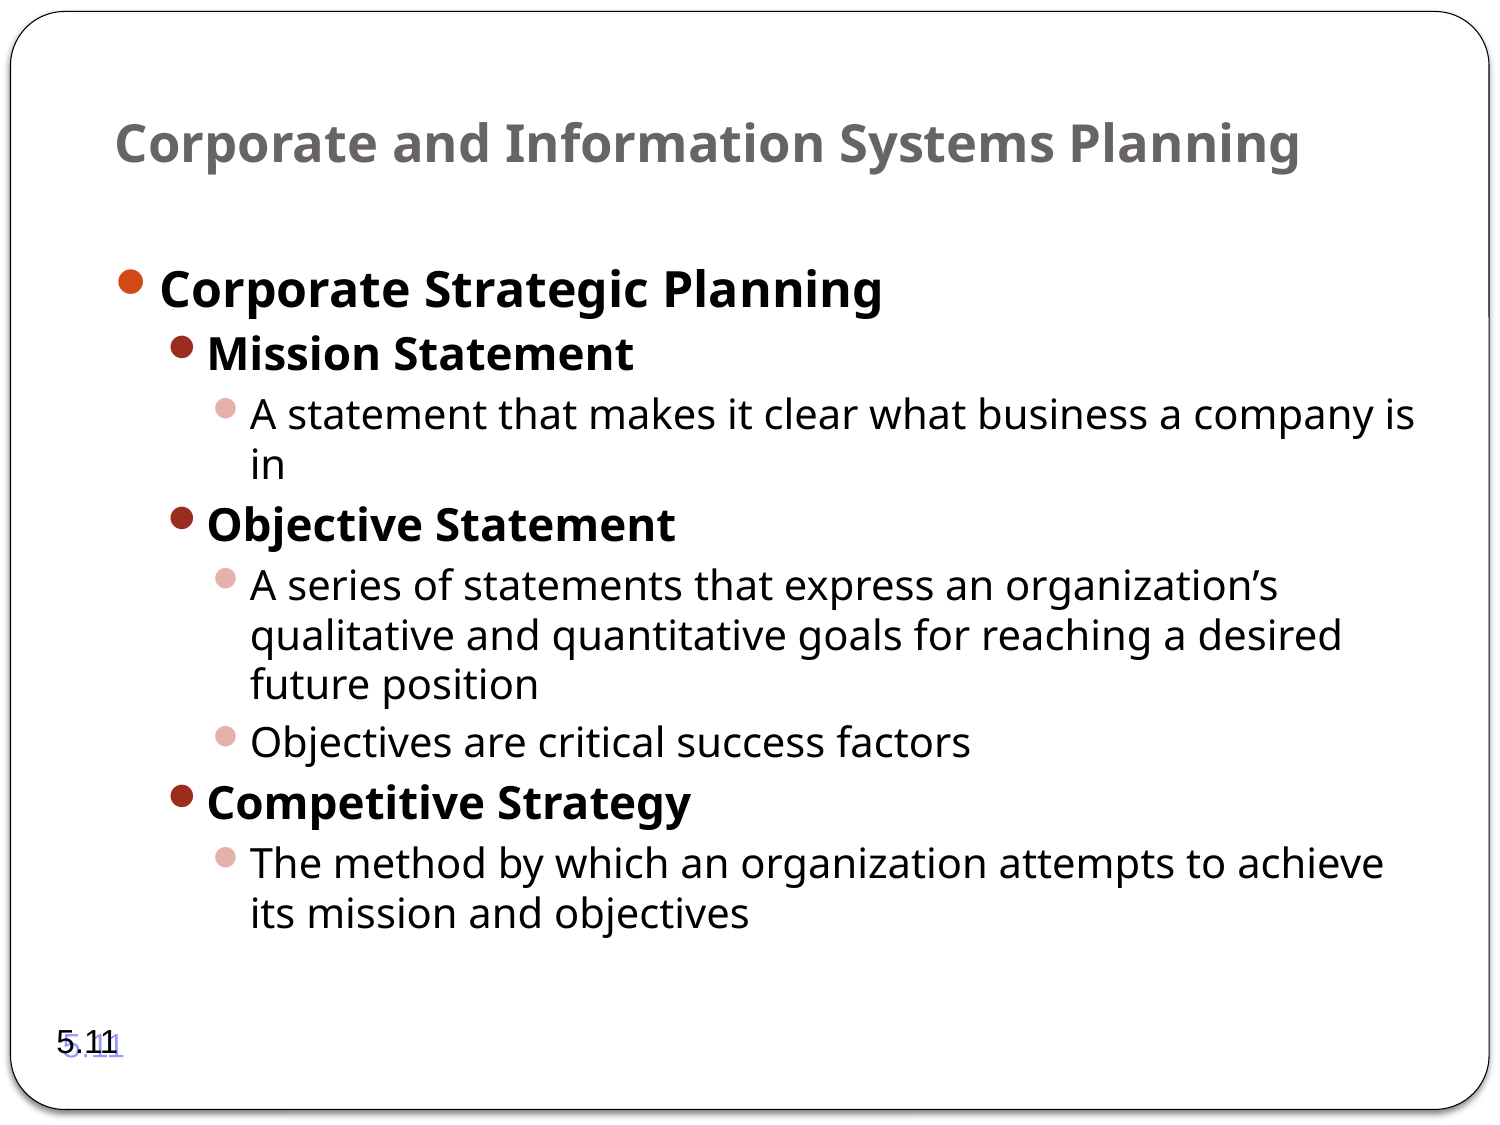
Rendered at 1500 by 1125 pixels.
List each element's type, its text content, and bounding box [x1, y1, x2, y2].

list Corporate Strategic Planning Mission Statement A statement that makes it clear what business a company is in Objective Statement A series of statements that express an organization’s qualitative and quantitative goals for reaching a desired future position Objectives are critical success factors Competitive Strategy The method by which an organization attempts to achieve its mission and objectives [99, 249, 1438, 988]
text_box 5.11 [37, 1012, 138, 1107]
title Corporate and Information Systems Planning [99, 87, 1413, 188]
